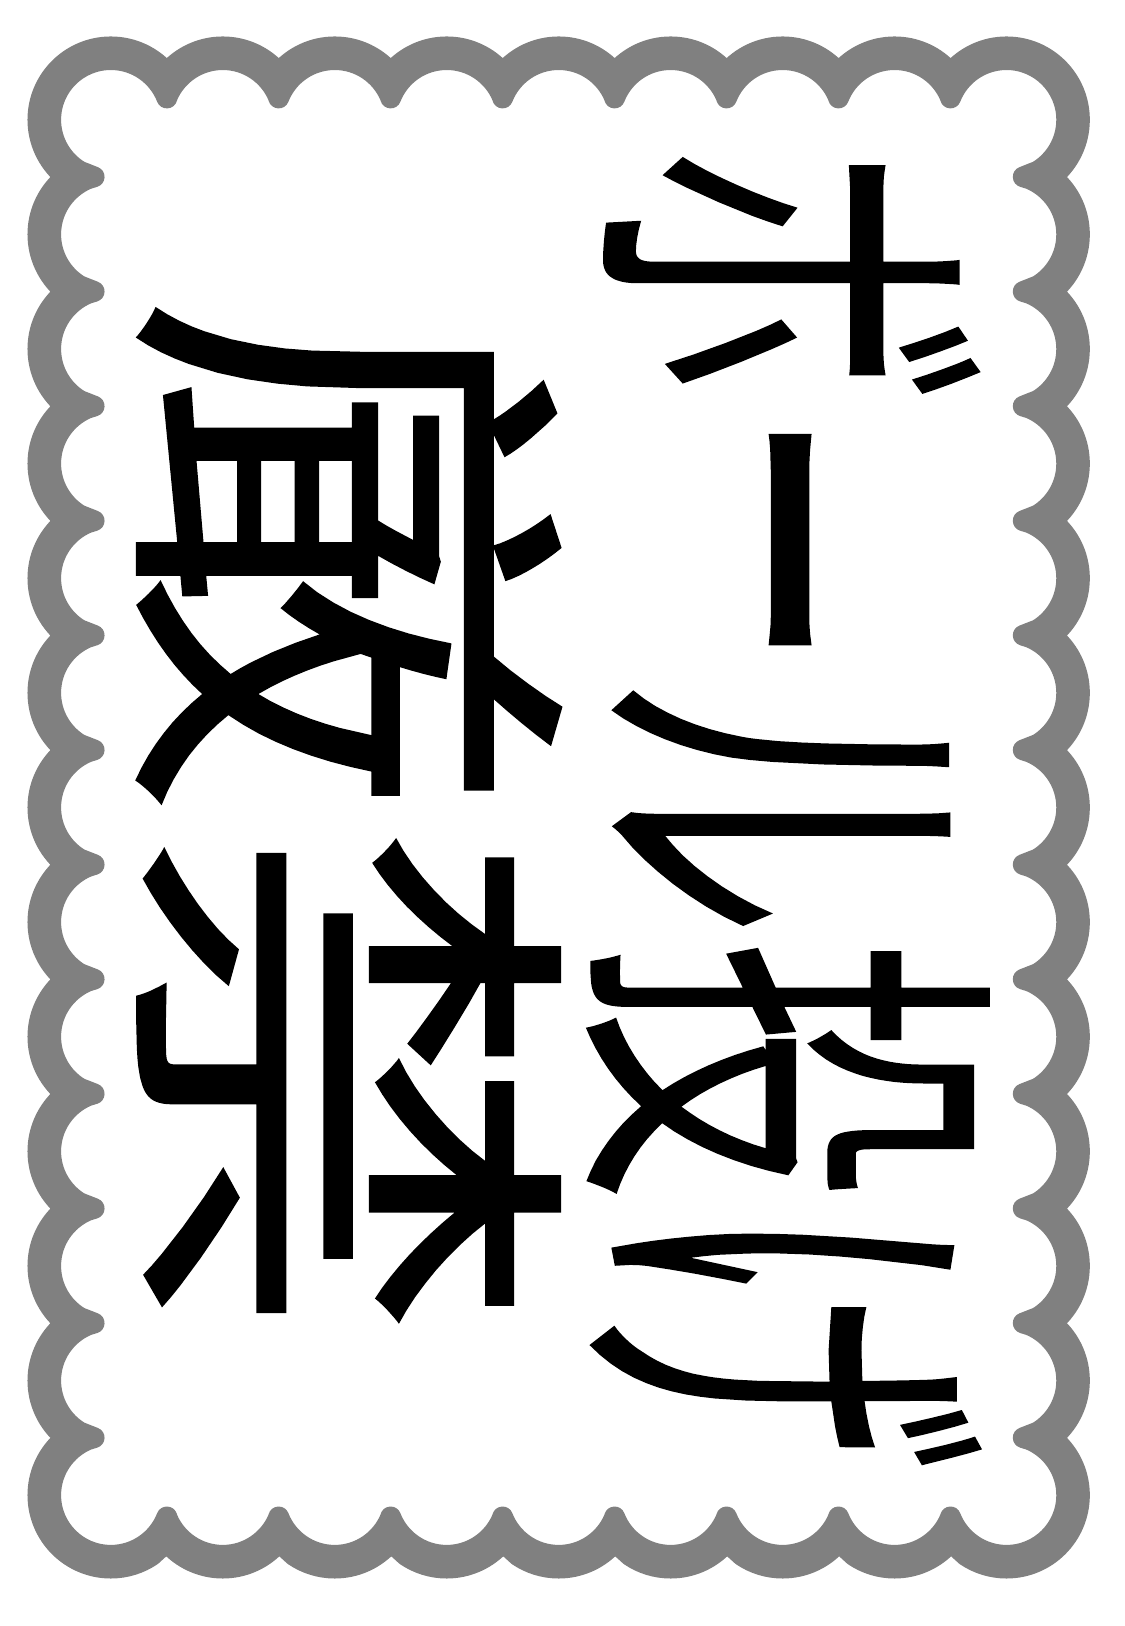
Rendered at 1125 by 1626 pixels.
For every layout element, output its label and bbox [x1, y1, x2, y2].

text_box [35, 44, 1082, 1571]
